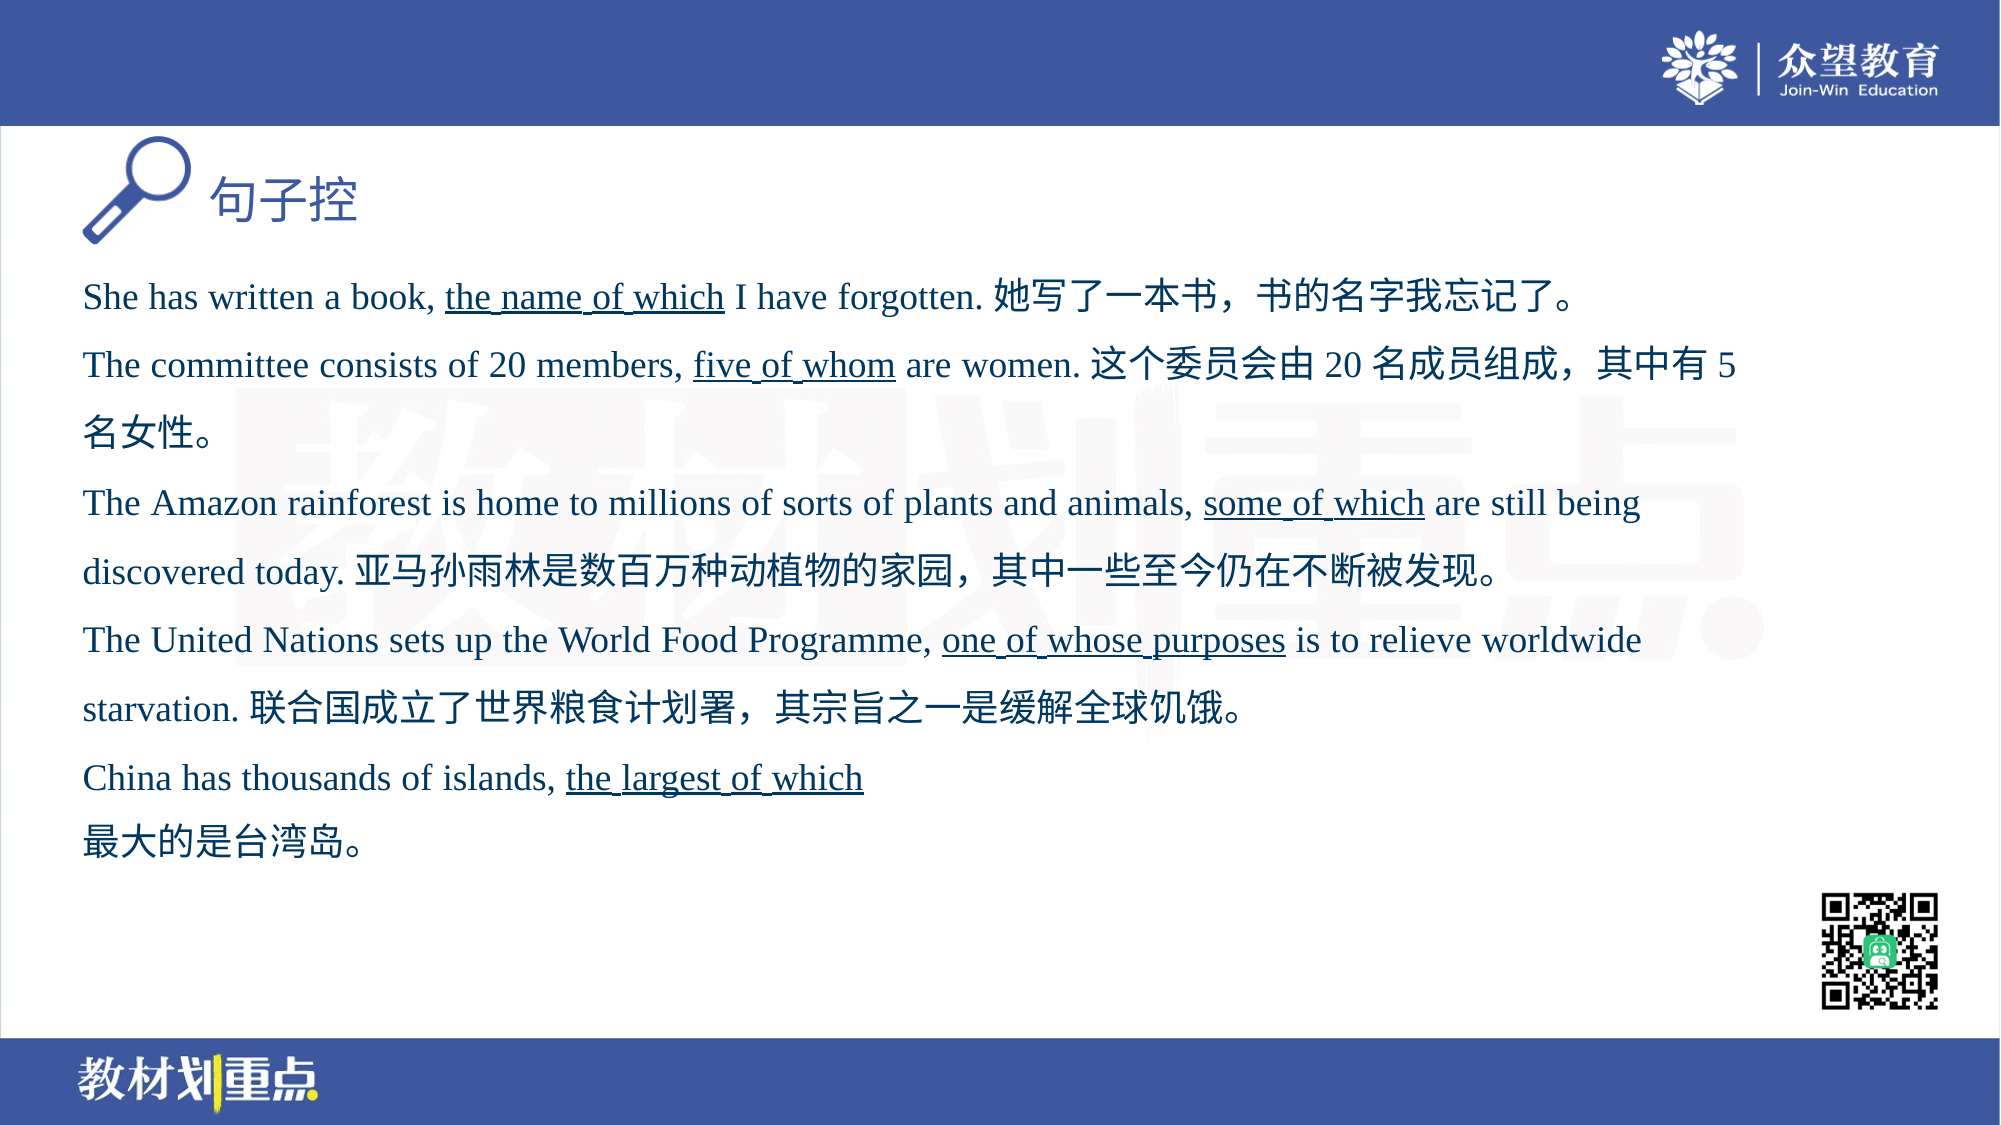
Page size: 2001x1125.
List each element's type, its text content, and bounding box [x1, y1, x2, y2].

picture [0, 0, 2000, 1125]
text_box She has written a book, the name of which I have forgotten.她写了一本书，书的名字我忘记了。 The committee consists of 20 members, five of whom are women.这个委员会由20名成员组成，其中有5 名女性。 The Amazon rainforest is home to millions of sorts of plants and animals, some of which are still being discovered today.亚马孙雨林是数百万种动植物的家园，其中一些至今仍在不断被发现。 The United Nations sets up the World Food Programme, one of whose purposes is to relieve worldwide starvation.联合国成立了世界粮食计划署，其宗旨之一是缓解全球饥饿。 China has thousands of islands, the largest of which. .is Taiwan Island.中国有数千个岛屿，其中（面积） 最大的是台湾岛。 [82, 248, 1817, 856]
